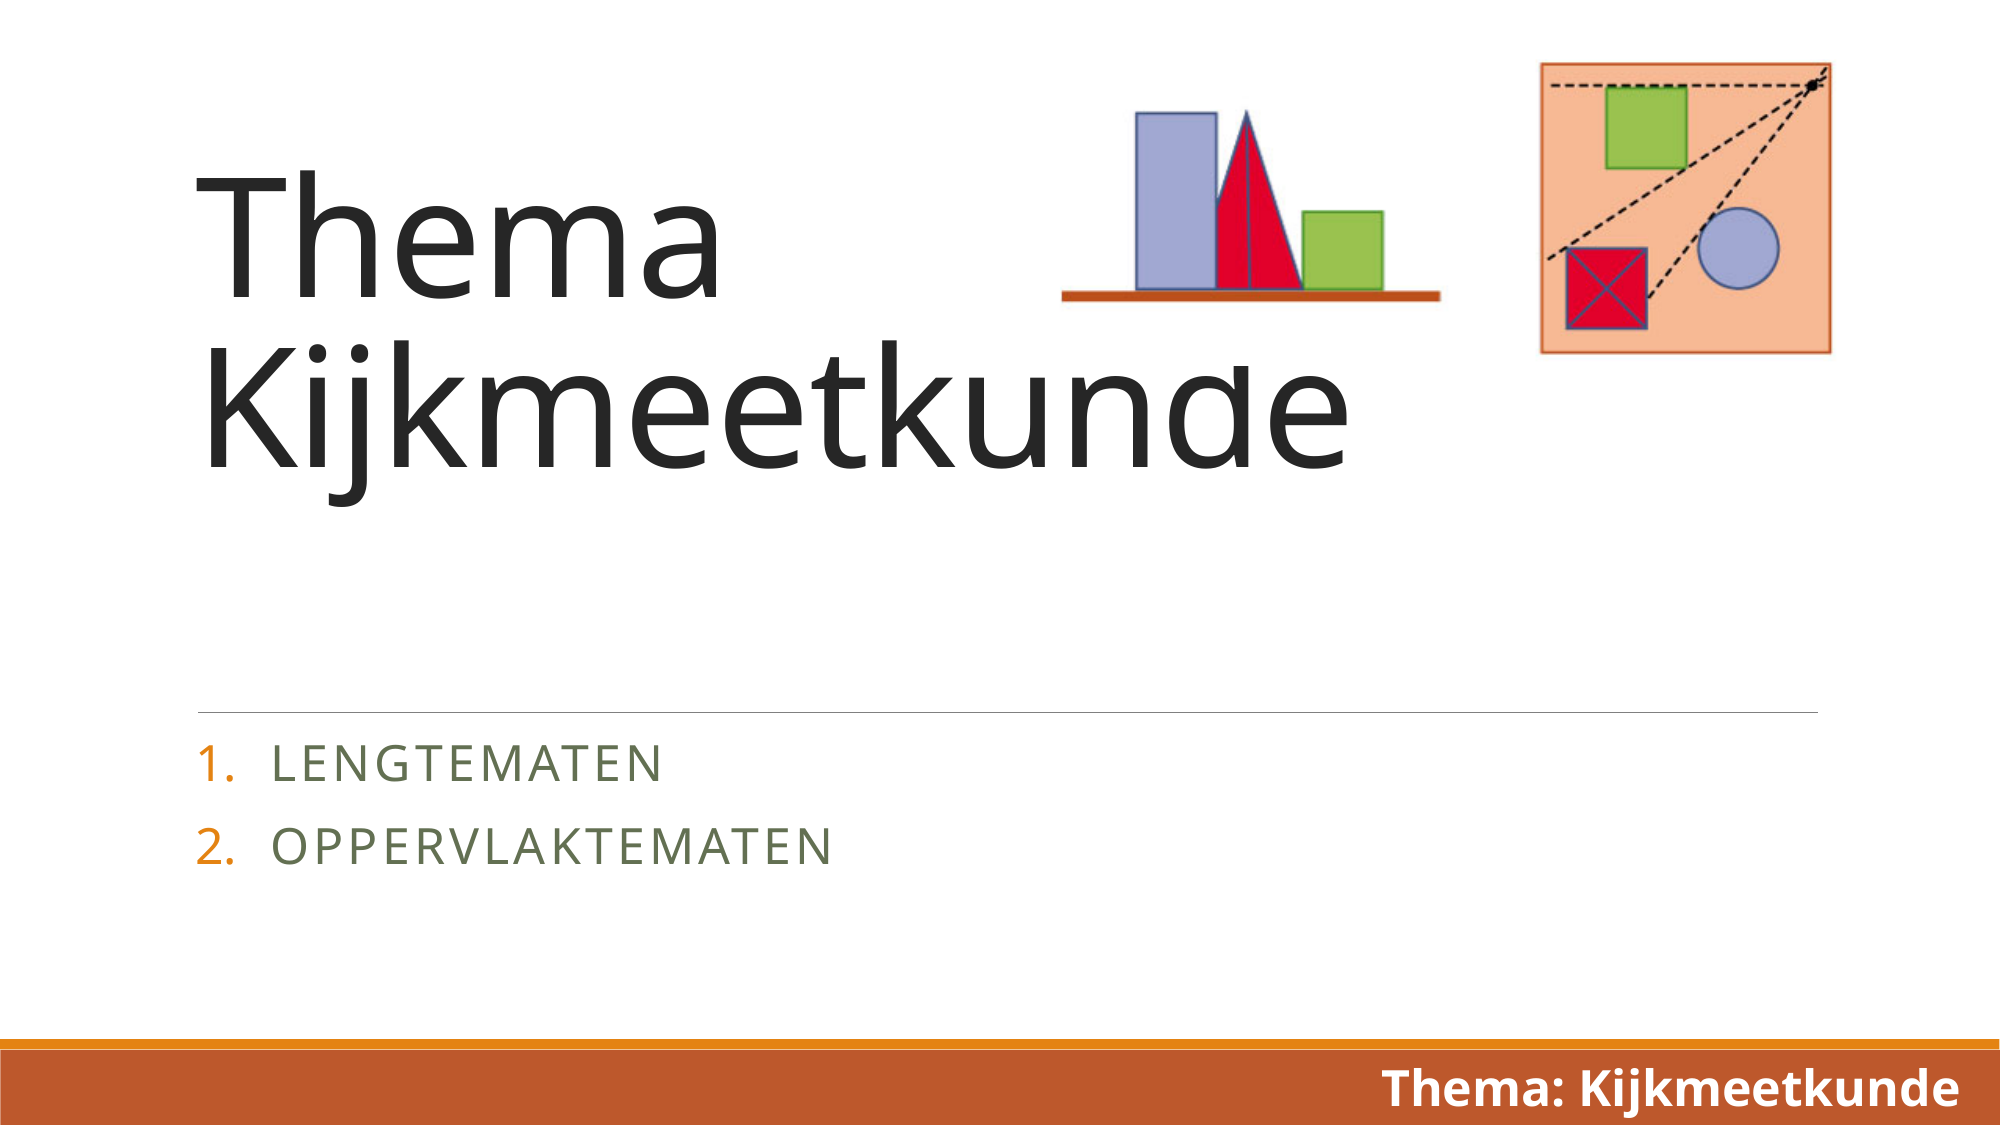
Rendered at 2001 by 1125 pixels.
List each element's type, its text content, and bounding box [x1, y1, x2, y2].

text_box Thema: Kijkmeetkunde [1356, 1049, 1986, 1124]
title Thema Kijkmeetkunde [180, 124, 1830, 710]
picture [1047, 47, 1844, 366]
subtitle Lengtematen Oppervlaktematen [180, 730, 1831, 919]
